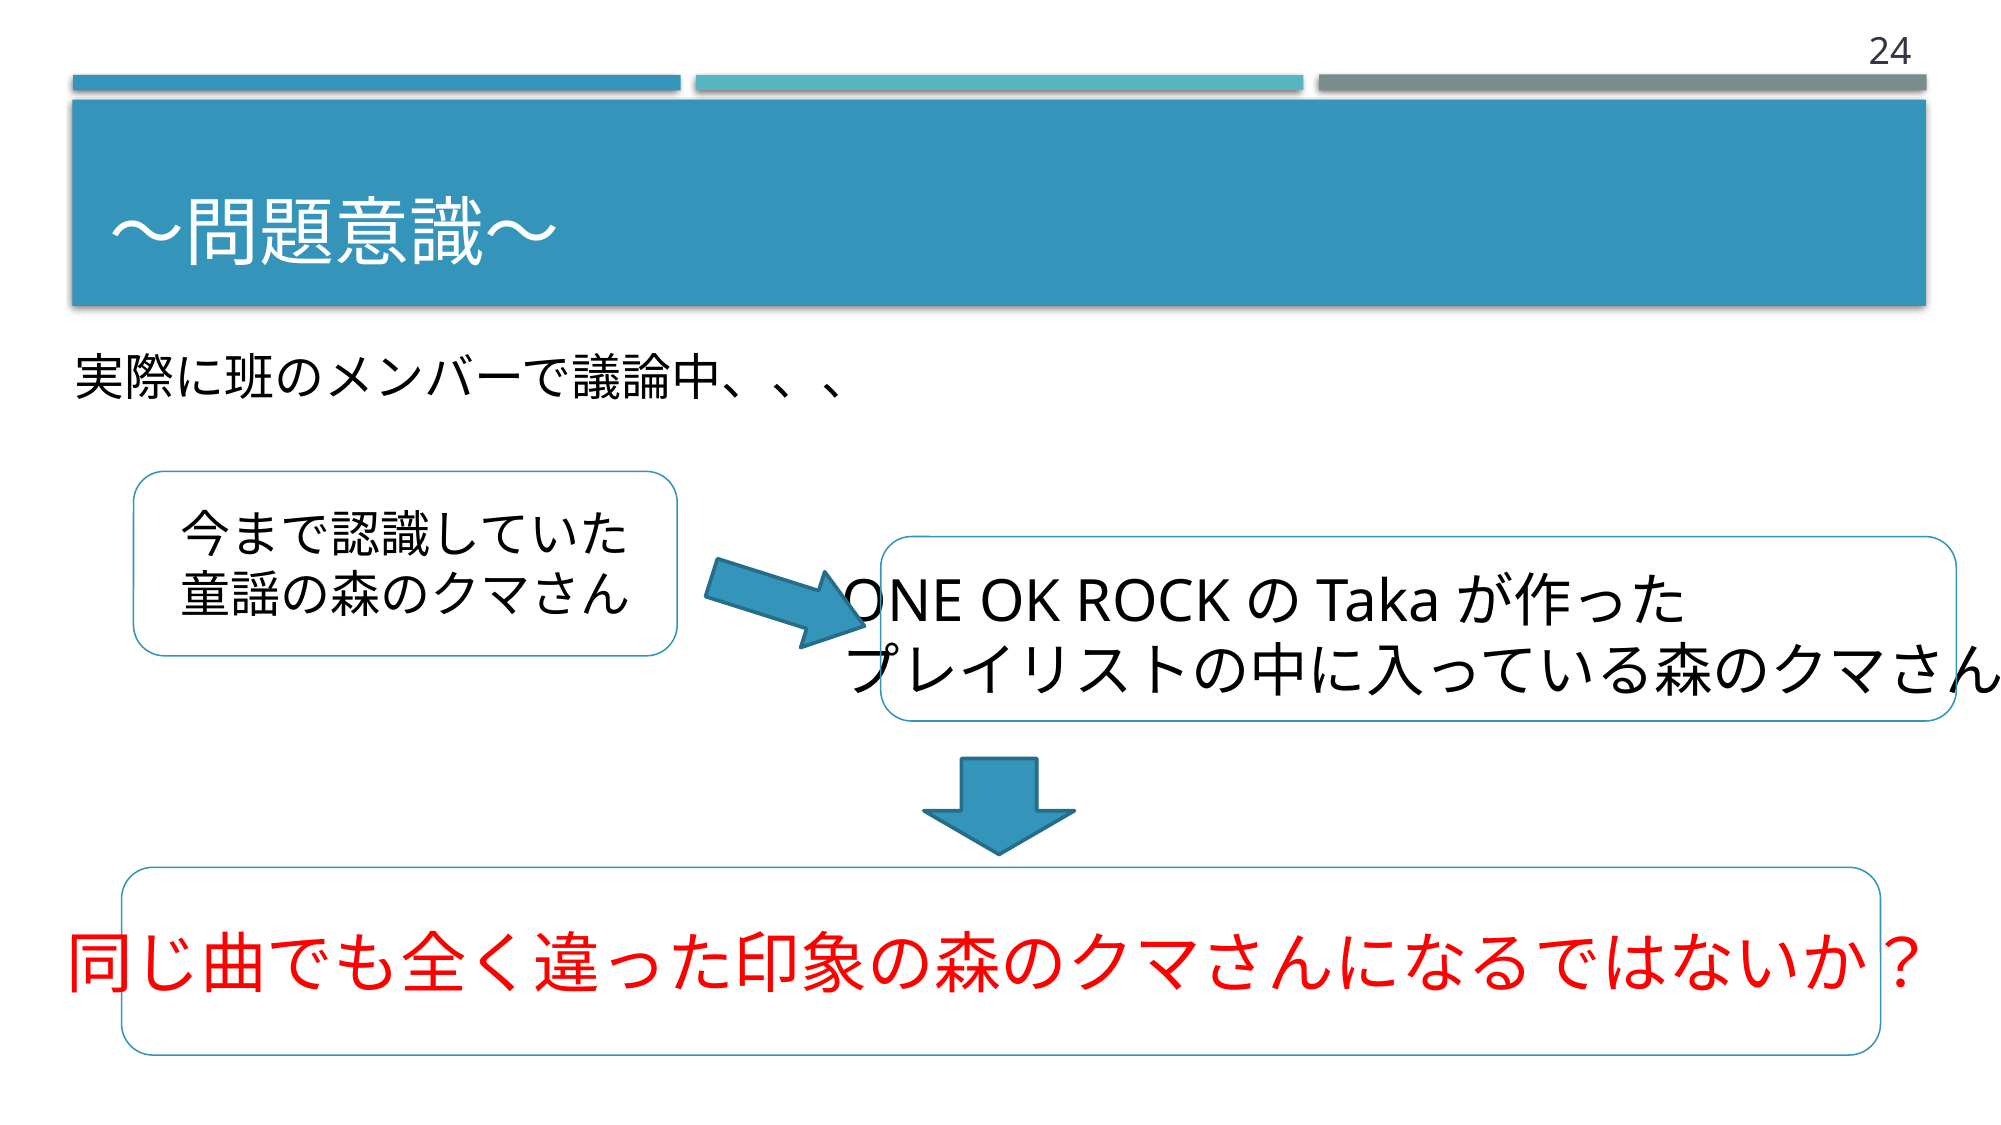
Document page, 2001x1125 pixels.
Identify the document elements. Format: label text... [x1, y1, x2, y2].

text_box [133, 471, 678, 656]
text_box [880, 536, 1957, 722]
title 〜問題意識〜 [94, 119, 1904, 282]
text_box ONE OK ROCKのTakaが作った プレイリストの中に入っている森のクマさん [1950, 556, 2000, 711]
text_box ONE OK ROCKのTakaが作った プレイリストの中に入っている森のクマさん [827, 556, 887, 711]
text_box [921, 756, 1077, 857]
slide_number 23 [1754, 22, 1927, 83]
text_box [121, 867, 1881, 913]
text_box 実際に班のメンバーで議論中、、、 [59, 337, 887, 413]
text_box [121, 1008, 1881, 1056]
text_box 同じ曲でも全く違った印象の森のクマさんになるではないか？ [51, 913, 1951, 1008]
text_box [703, 556, 867, 650]
